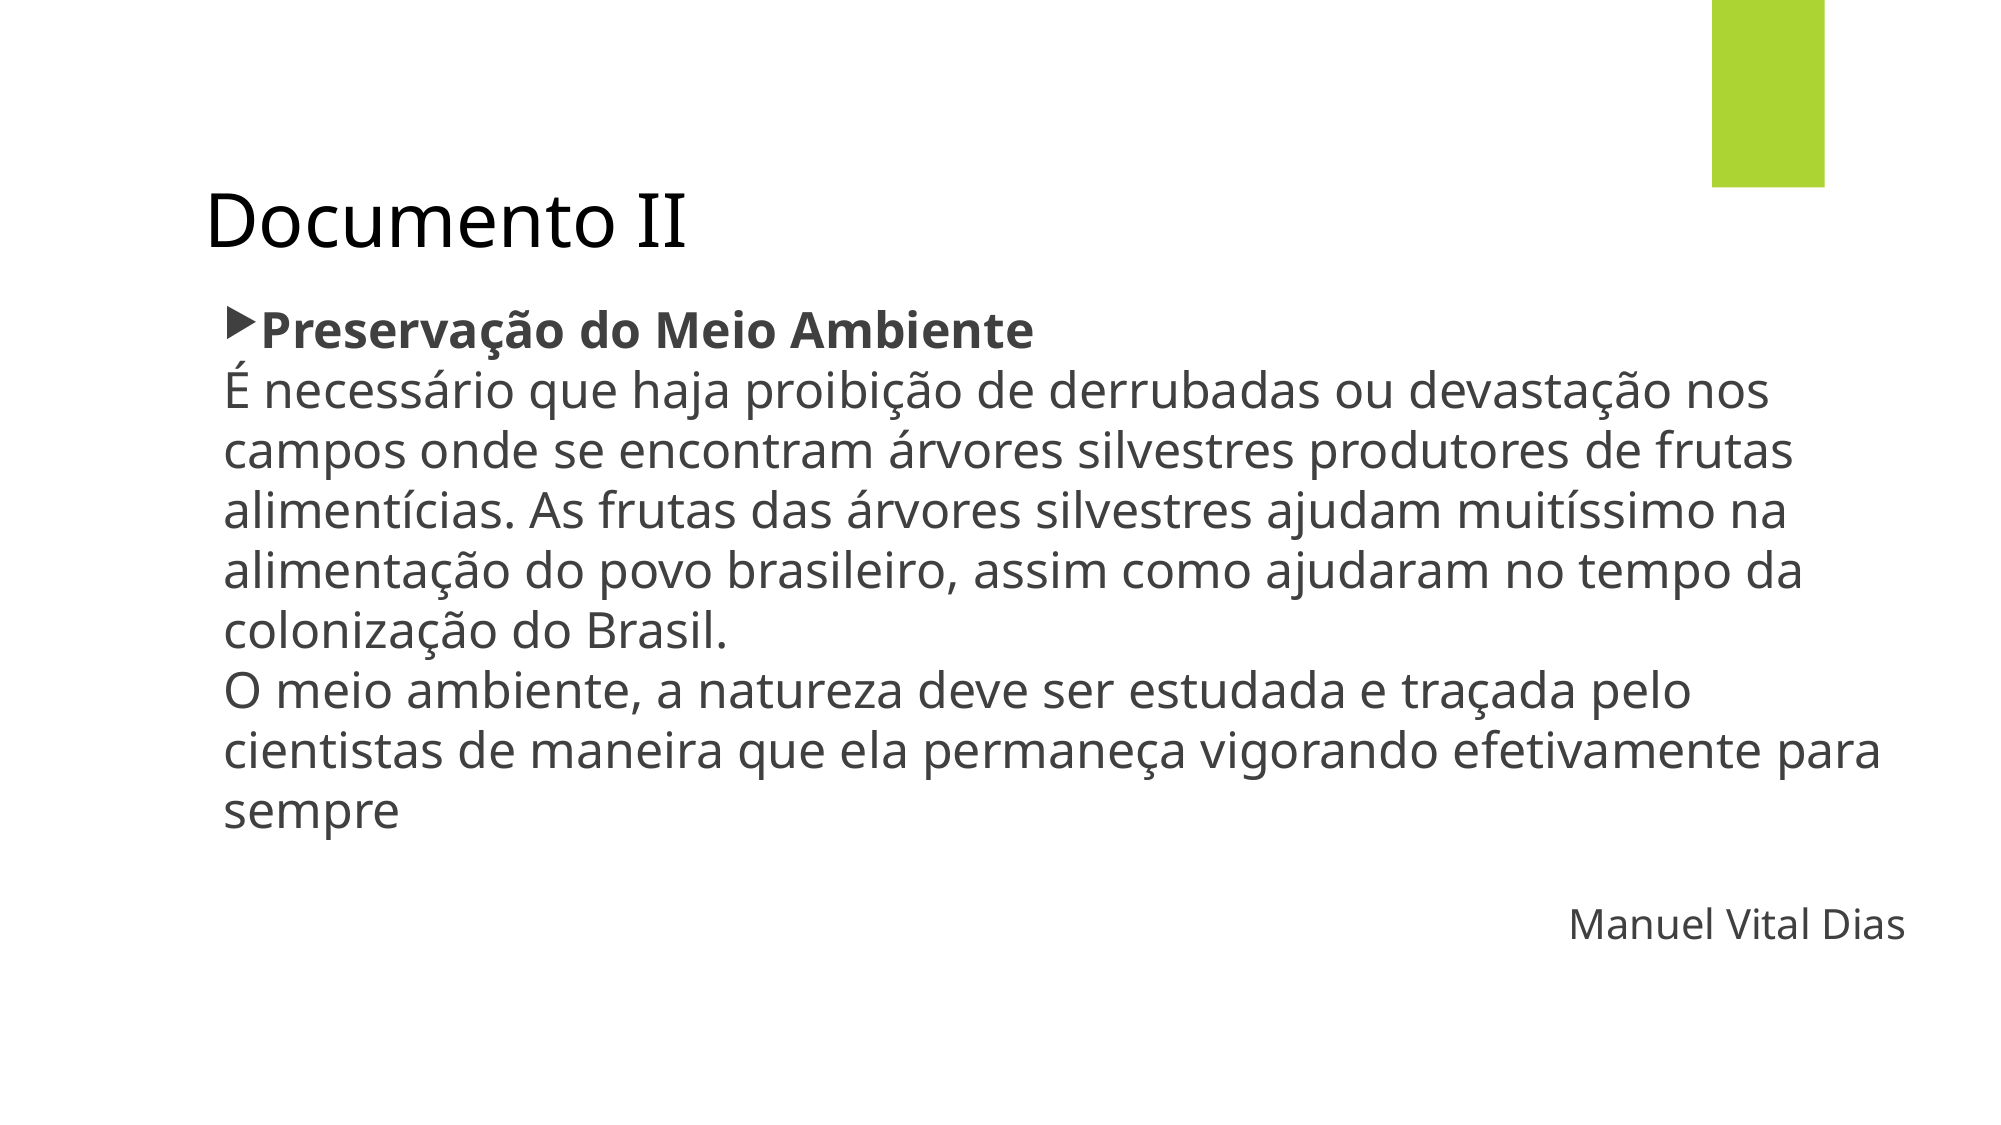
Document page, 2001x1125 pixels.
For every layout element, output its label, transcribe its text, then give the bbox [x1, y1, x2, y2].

text_box Documento II [189, 159, 1627, 276]
text_box Preservação do Meio Ambiente É necessário que haja proibição de derrubadas ou devastação nos campos onde se encontram árvores silvestres produtores de frutas alimentícias. As frutas das árvores silvestres ajudam muitíssimo na alimentação do povo brasileiro, assim como ajudaram no tempo da colonização do Brasil. O meio ambiente, a natureza deve ser estudada e traçada pelo cientistas de maneira que ela permaneça vigorando efetivamente para sempre Manuel Vital Dias [208, 290, 1922, 1047]
